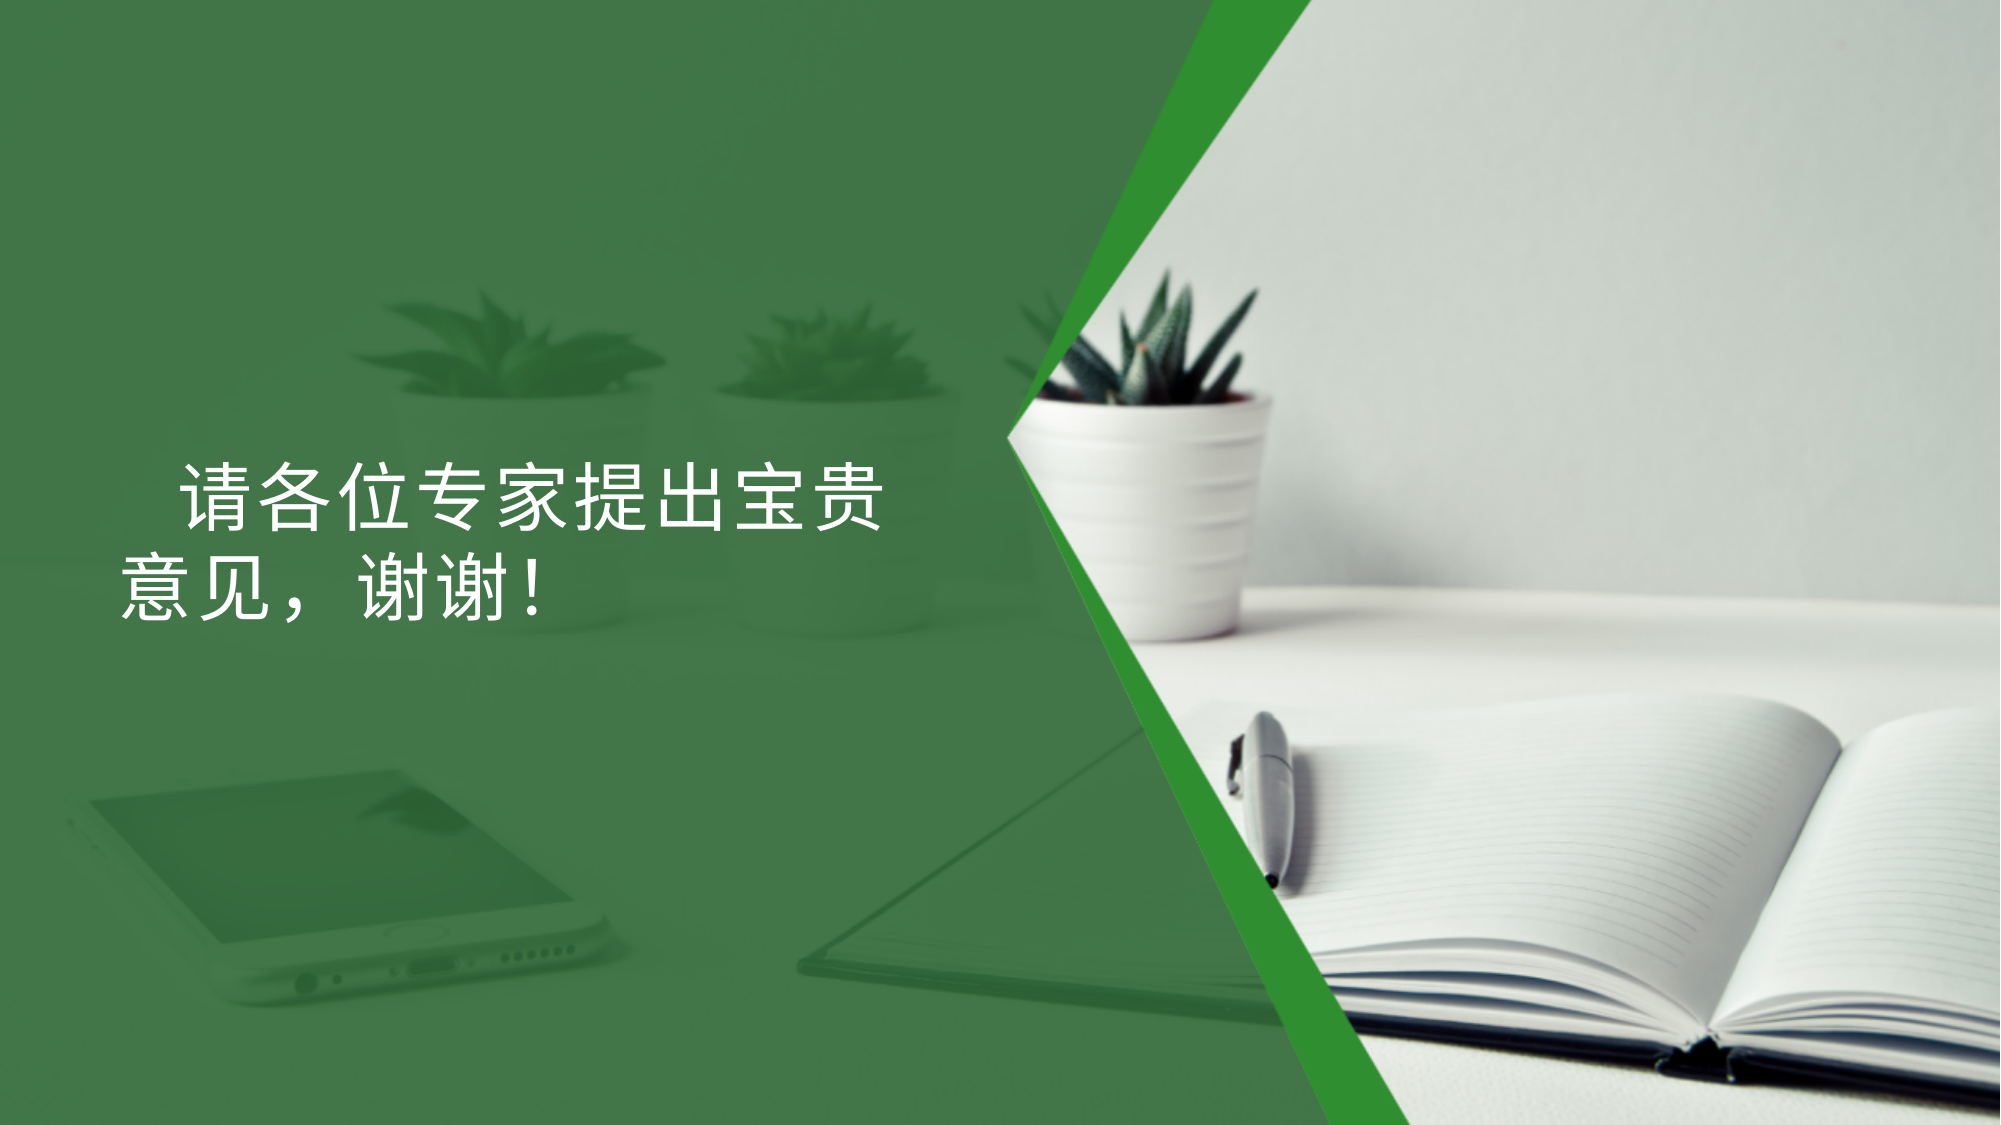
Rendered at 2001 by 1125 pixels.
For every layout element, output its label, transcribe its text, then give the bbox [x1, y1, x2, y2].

picture [0, 0, 2000, 1125]
list 请各位专家提出宝贵 意见，谢谢！ [103, 406, 971, 638]
